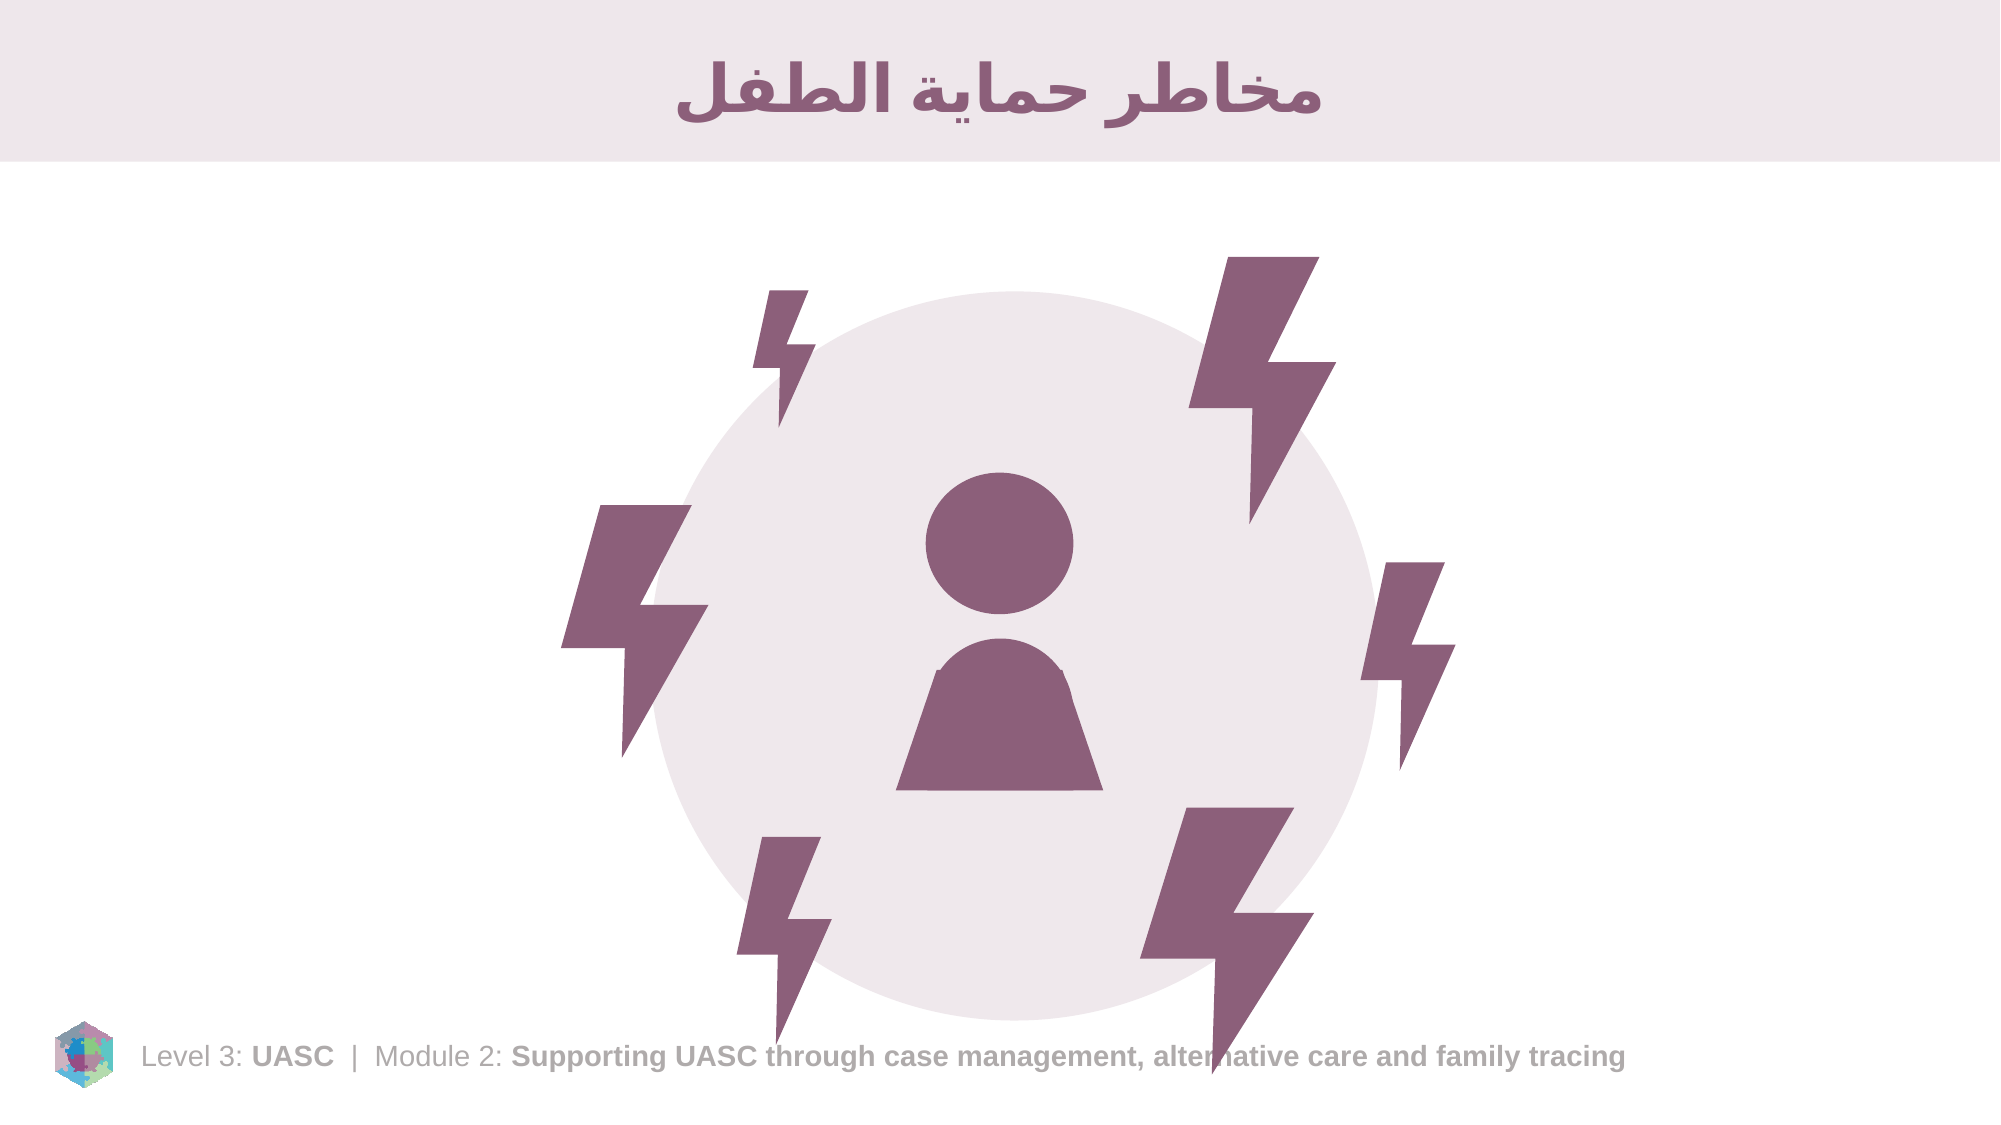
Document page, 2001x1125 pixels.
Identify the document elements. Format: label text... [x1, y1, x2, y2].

text_box [736, 836, 832, 1046]
text_box [1360, 562, 1456, 771]
text_box [560, 505, 709, 759]
text_box [1139, 807, 1315, 1075]
picture [55, 1021, 113, 1088]
text_box [651, 289, 1381, 1023]
title مخاطر حماية الطفل [137, 19, 1863, 163]
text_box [895, 472, 1104, 791]
text_box [1188, 256, 1337, 525]
text_box [752, 290, 816, 428]
